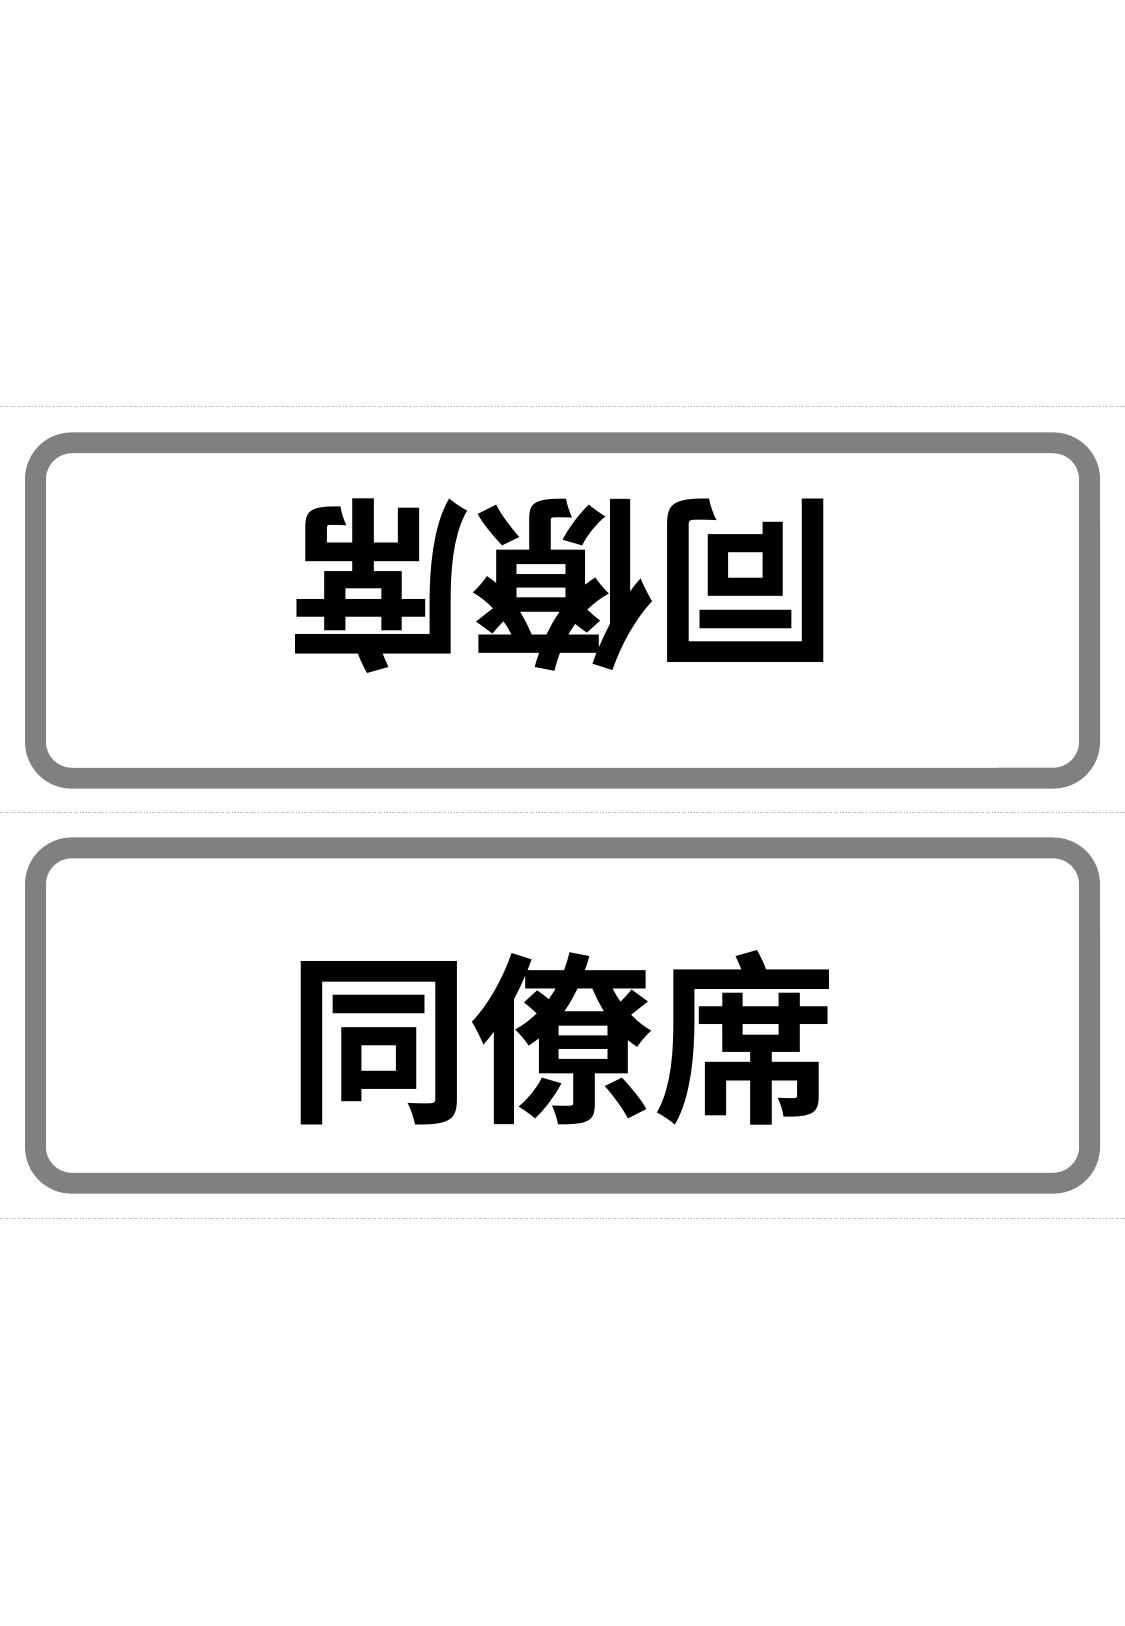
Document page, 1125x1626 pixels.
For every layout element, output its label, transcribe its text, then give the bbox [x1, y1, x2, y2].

text_box 同僚席 [272, 917, 853, 1153]
text_box 同僚席 [272, 471, 853, 707]
text_box [34, 846, 1091, 1185]
text_box [34, 441, 1091, 780]
